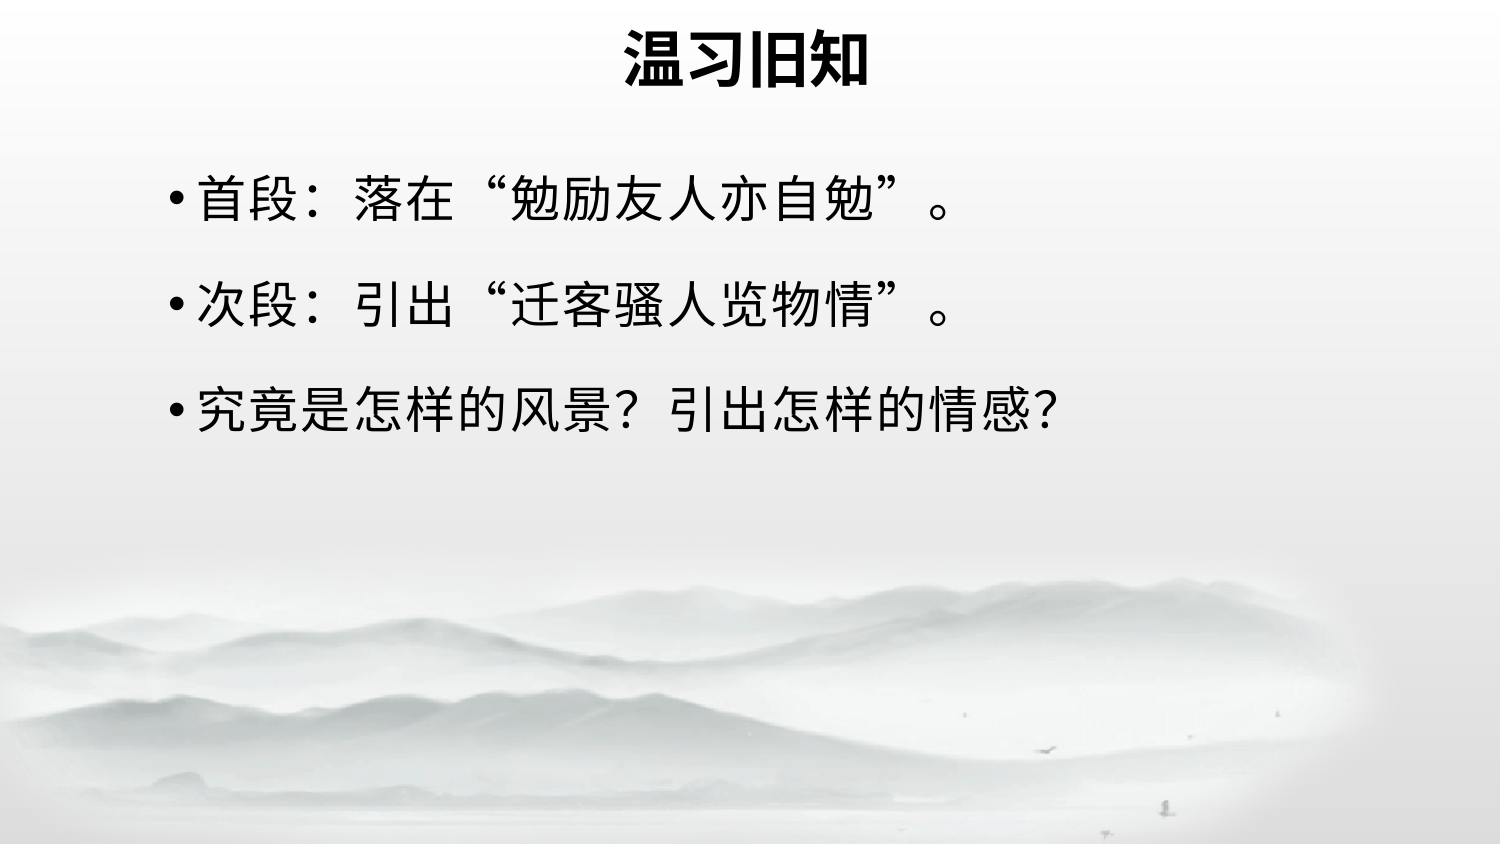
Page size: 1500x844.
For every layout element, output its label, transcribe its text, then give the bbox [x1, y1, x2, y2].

list 首段：落在“勉励友人亦自勉”。 次段：引出“迁客骚人览物情”。 究竟是怎样的风景？引出怎样的情感？ [155, 54, 1387, 498]
text_box 温习旧知 [611, 13, 889, 116]
picture [0, 518, 1479, 844]
